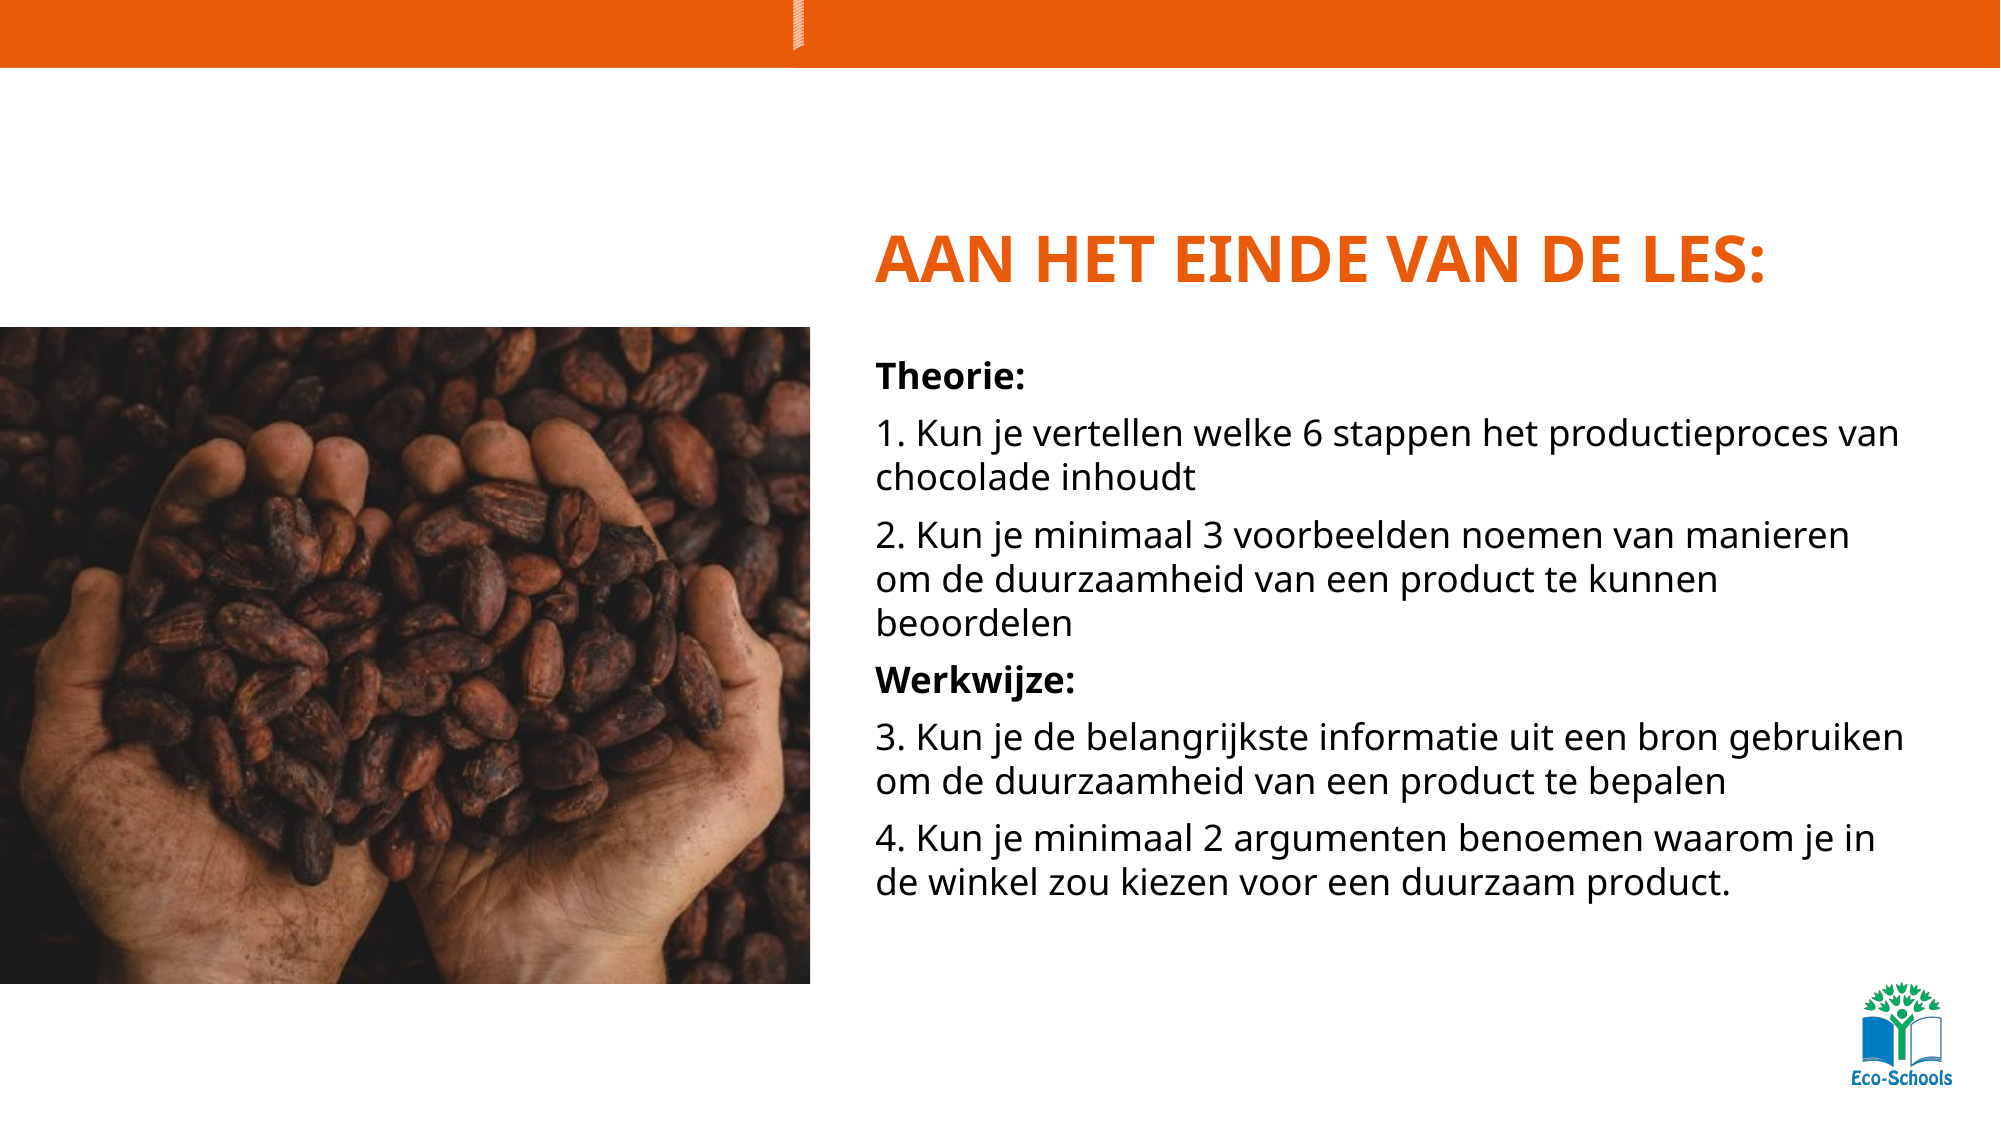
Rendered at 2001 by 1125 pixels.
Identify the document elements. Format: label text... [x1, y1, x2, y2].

picture [793, 0, 804, 50]
picture [0, 327, 811, 984]
picture [1852, 982, 1952, 1085]
list Theorie: 1. Kun je vertellen welke 6 stappen het productieproces van chocolade inhoudt 2. Kun je minimaal 3 voorbeelden noemen van manieren om de duurzaamheid van een product te kunnen beoordelen Werkwijze: 3. Kun je de belangrijkste informatie uit een bron gebruiken om de duurzaamheid van een product te bepalen 4. Kun je minimaal 2 argumenten benoemen waarom je in de winkel zou kiezen voor een duurzaam product. [860, 345, 1925, 948]
title Aan het einde van de les: [860, 177, 1925, 345]
